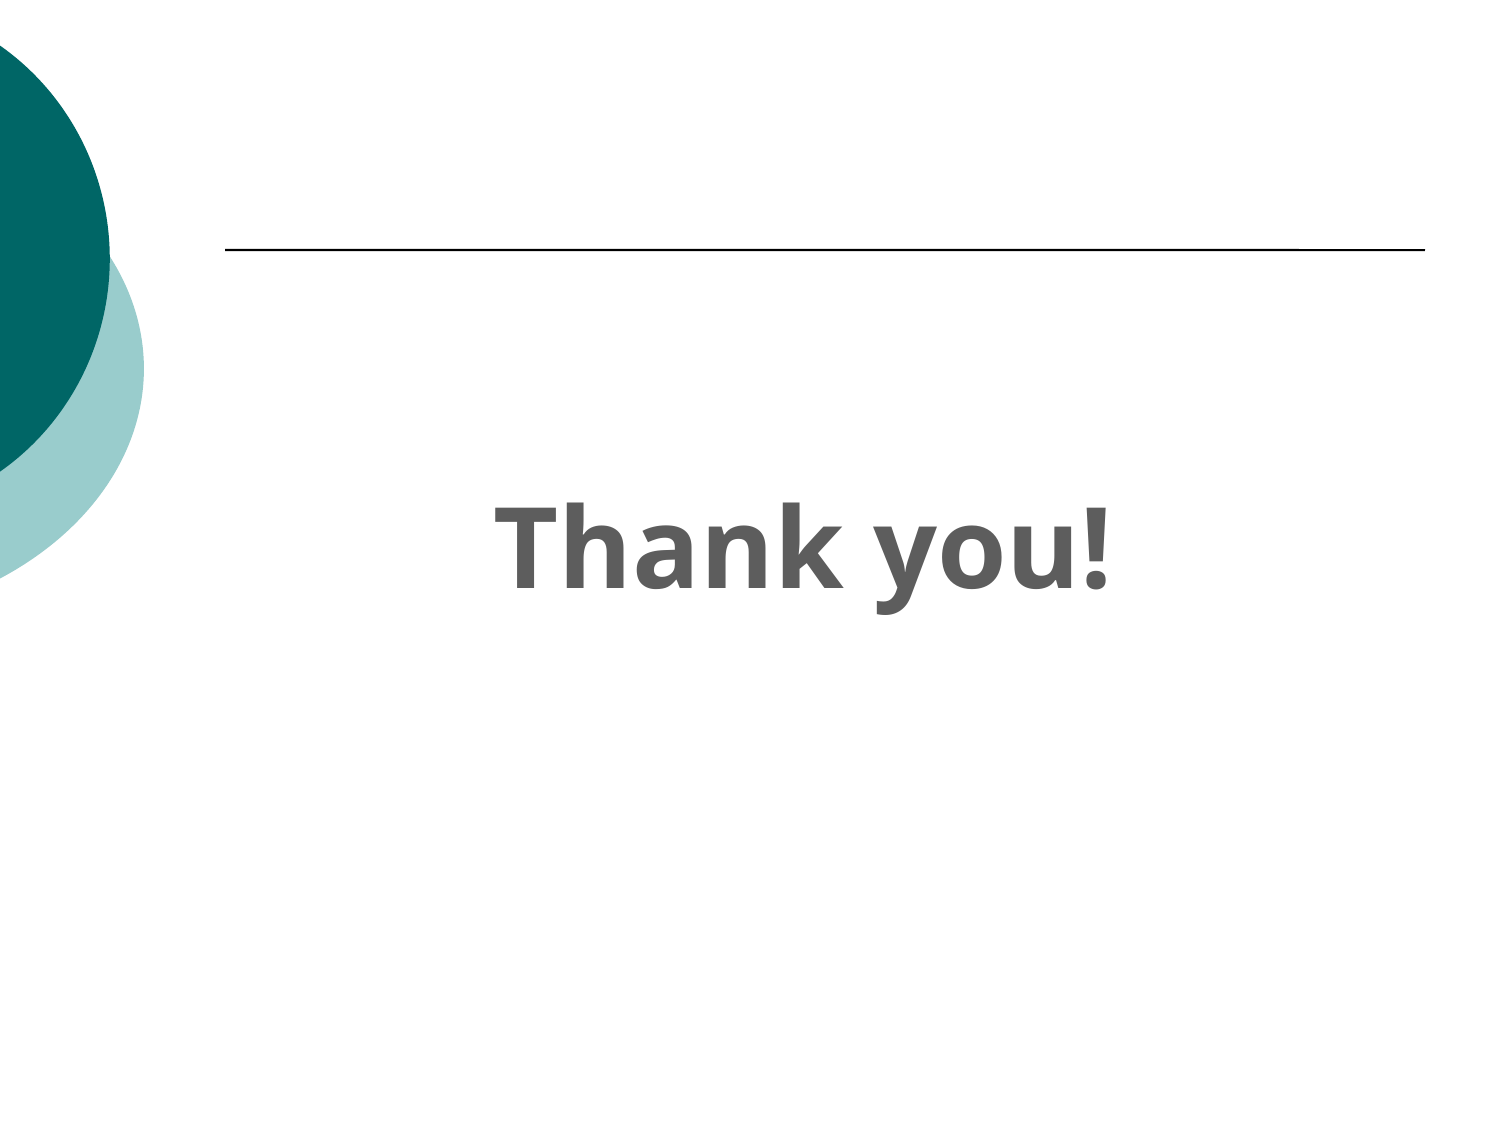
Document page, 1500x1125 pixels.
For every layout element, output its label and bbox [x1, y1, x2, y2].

text_box [478, 468, 1129, 619]
